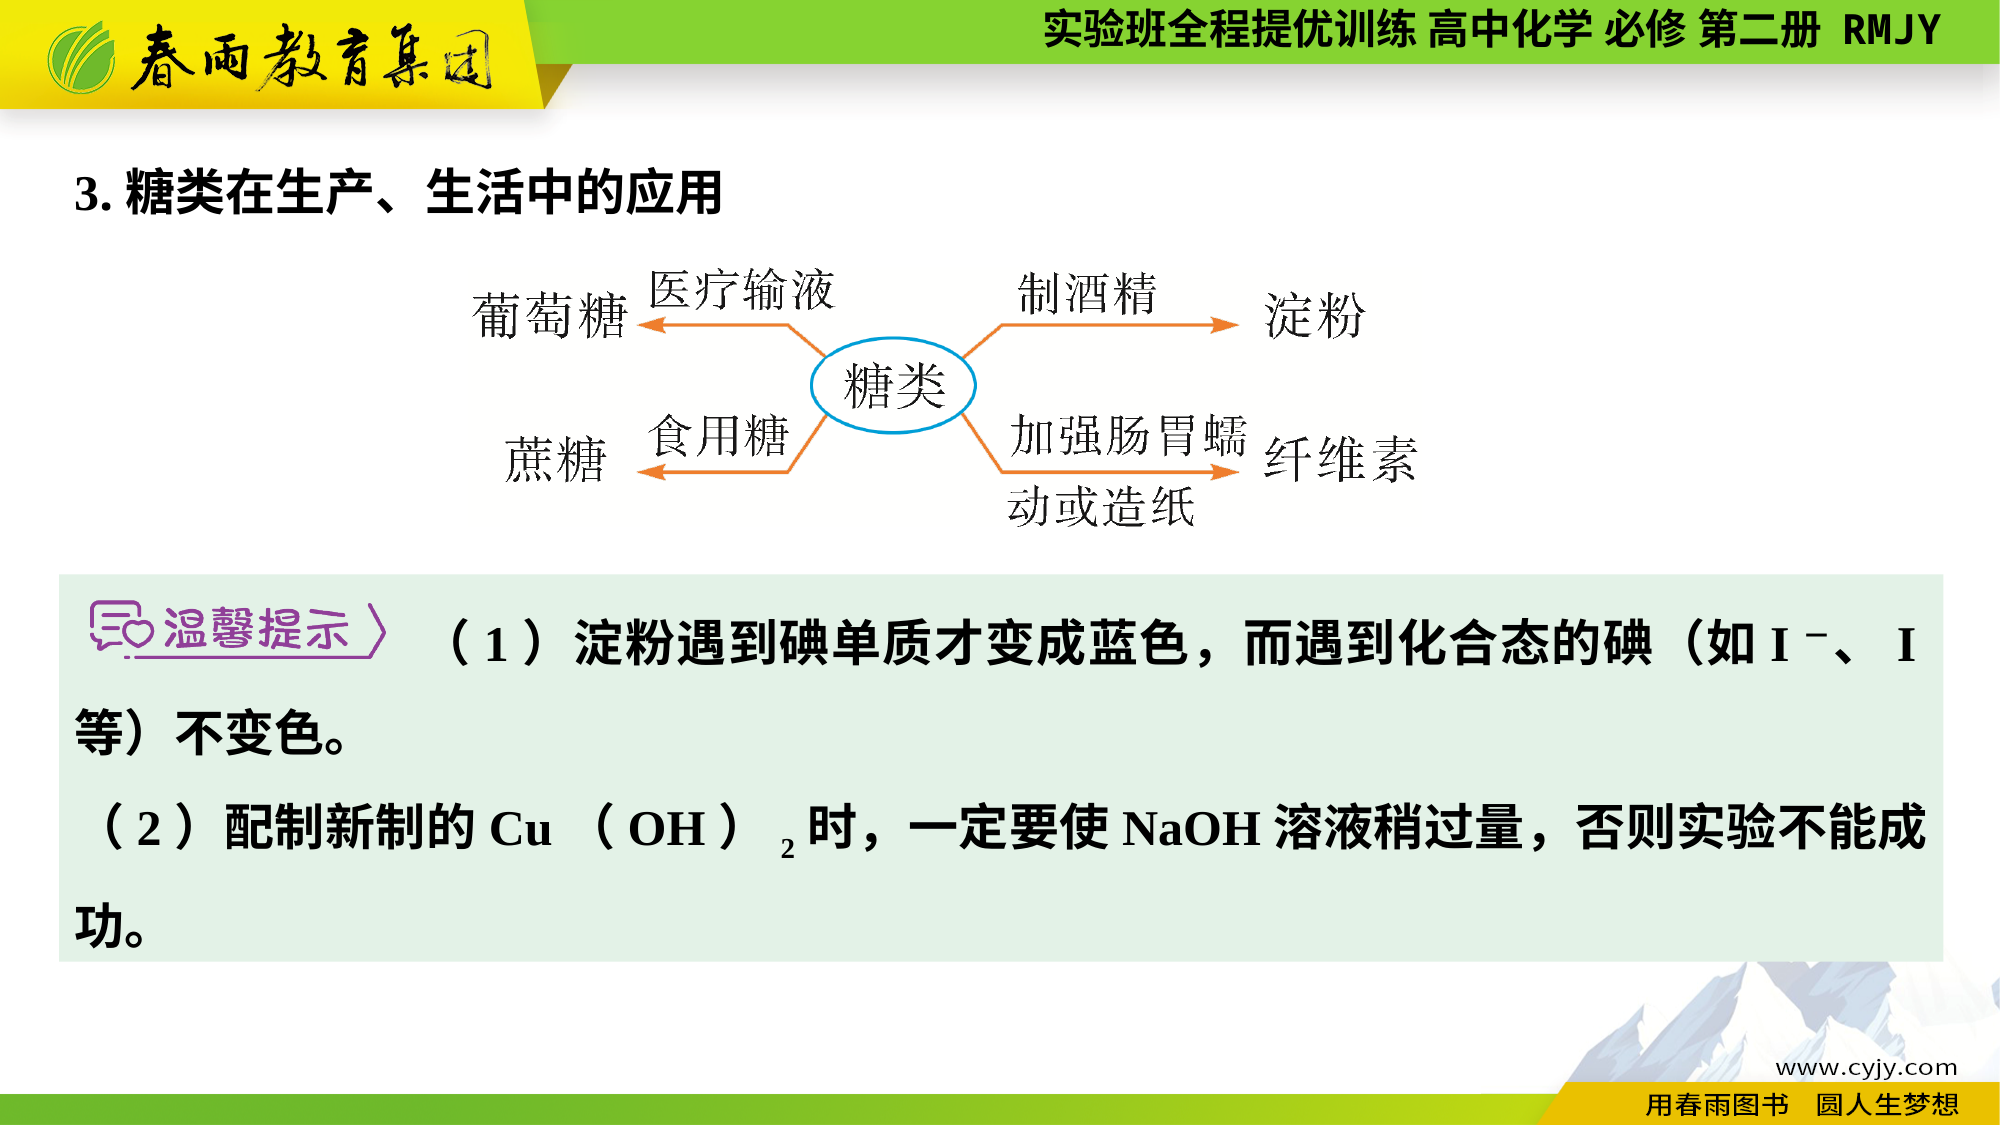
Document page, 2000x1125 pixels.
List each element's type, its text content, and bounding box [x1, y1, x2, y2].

picture [0, 0, 2000, 1125]
list 3.糖类在生产、生活中的应用 [59, 122, 1944, 217]
